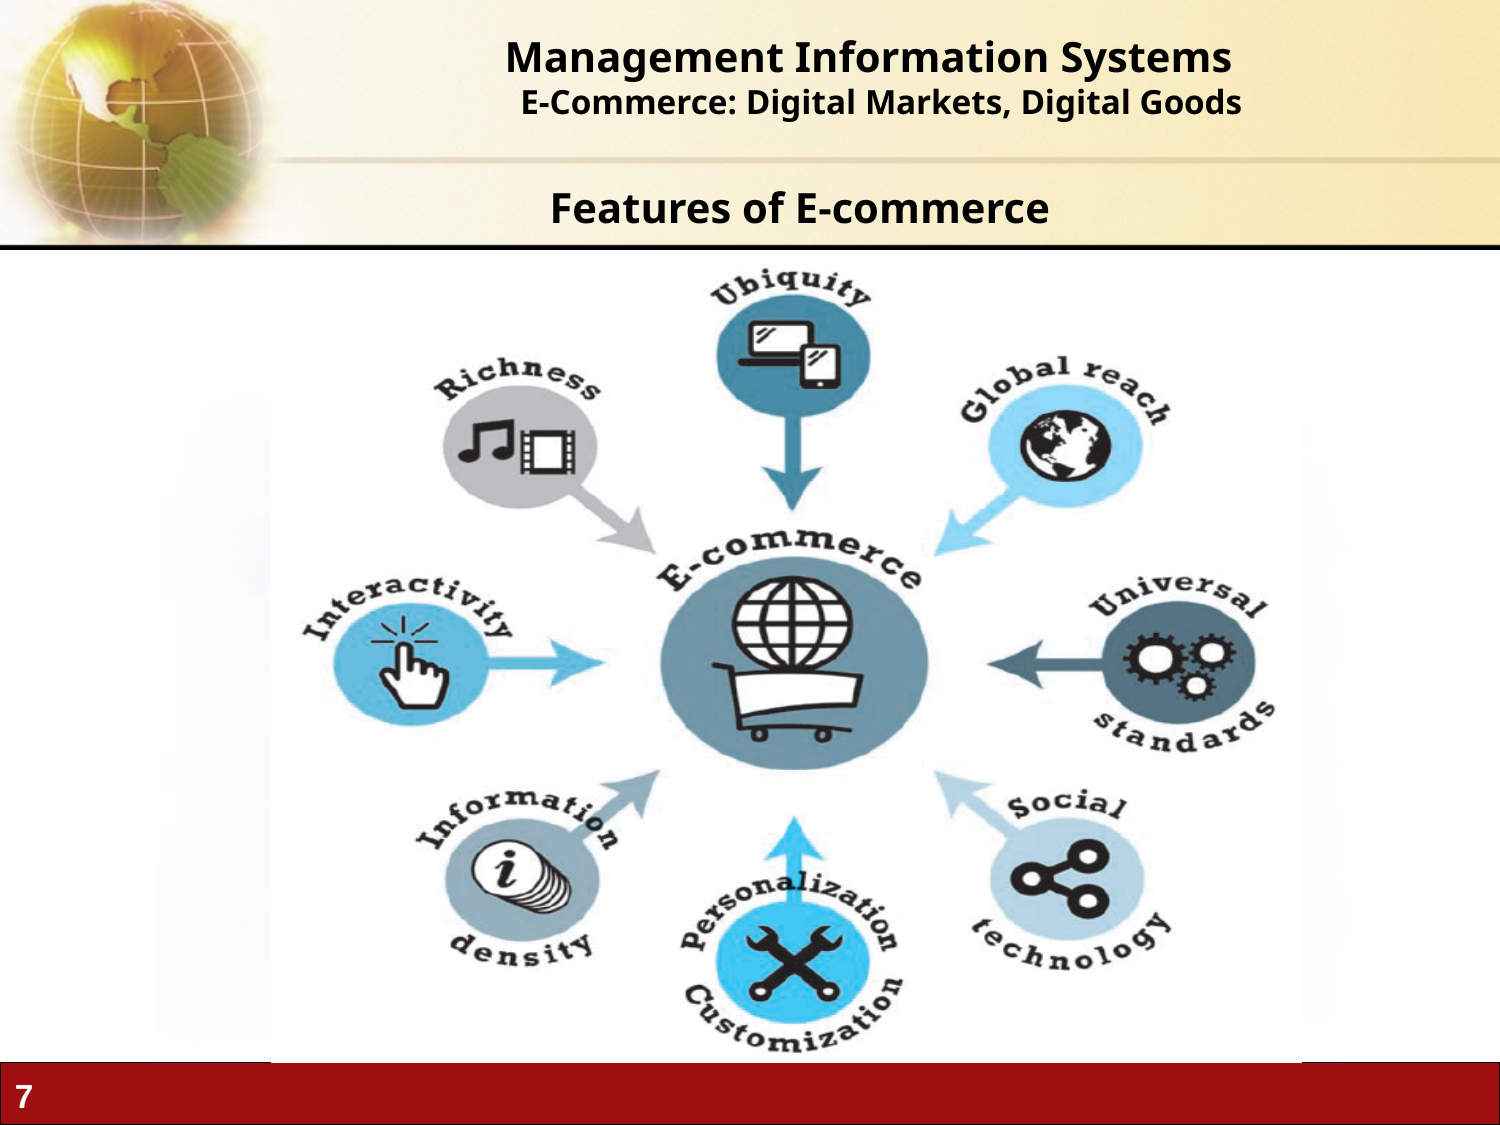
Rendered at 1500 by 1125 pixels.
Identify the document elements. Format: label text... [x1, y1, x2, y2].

text_box Features of E-commerce [262, 174, 1338, 240]
text_box Management Information Systems E-Commerce: Digital Markets, Digital Goods [237, 32, 1500, 119]
picture [0, 0, 1500, 1063]
